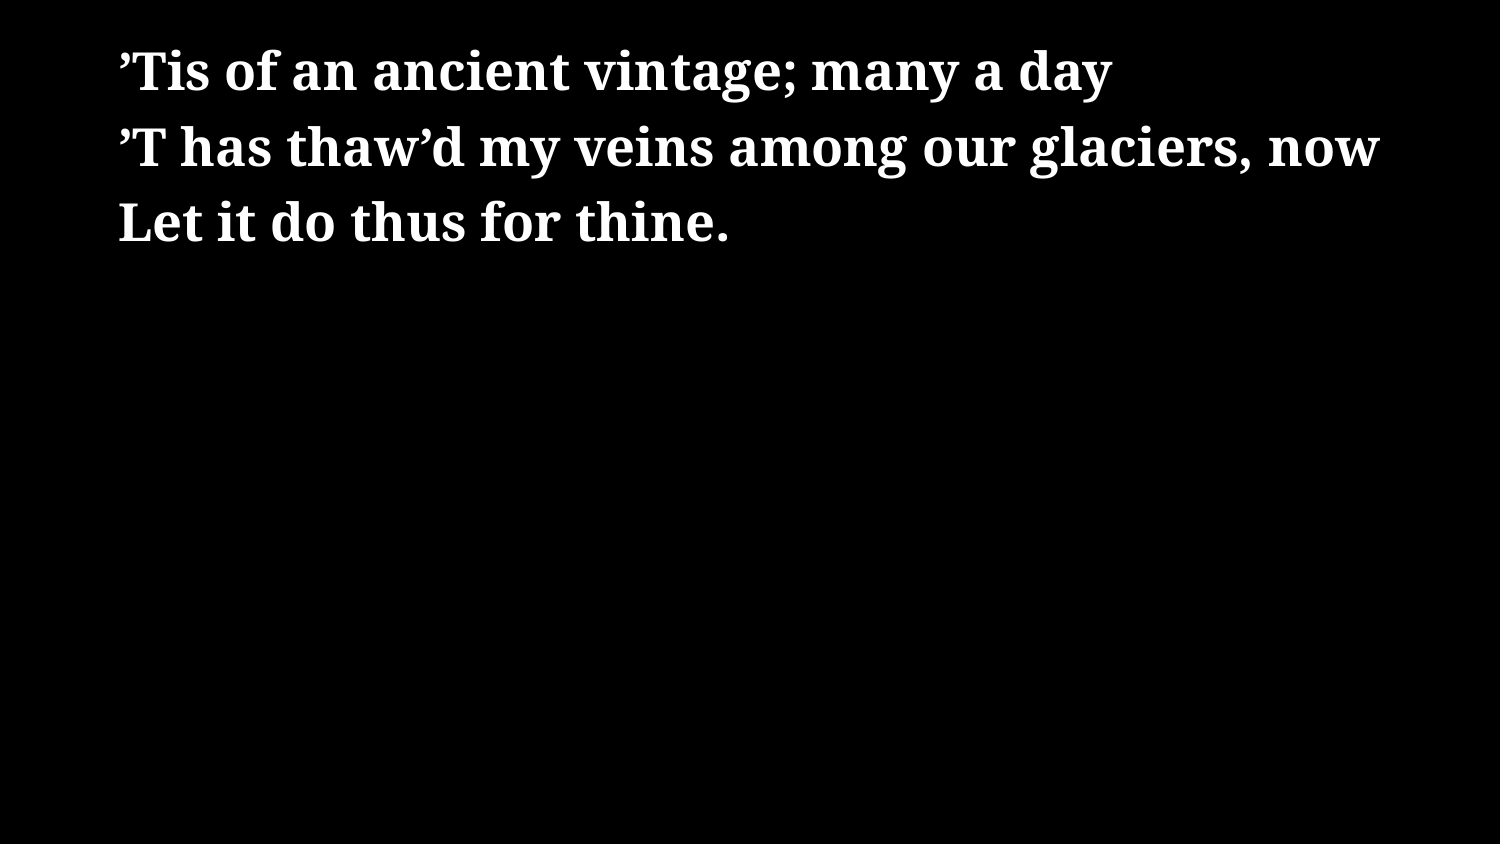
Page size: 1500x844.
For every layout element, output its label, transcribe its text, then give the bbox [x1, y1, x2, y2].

title ’Tis of an ancient vintage; many a day ’T has thaw’d my veins among our glaciers, now Let it do thus for thine. [103, 17, 1397, 299]
